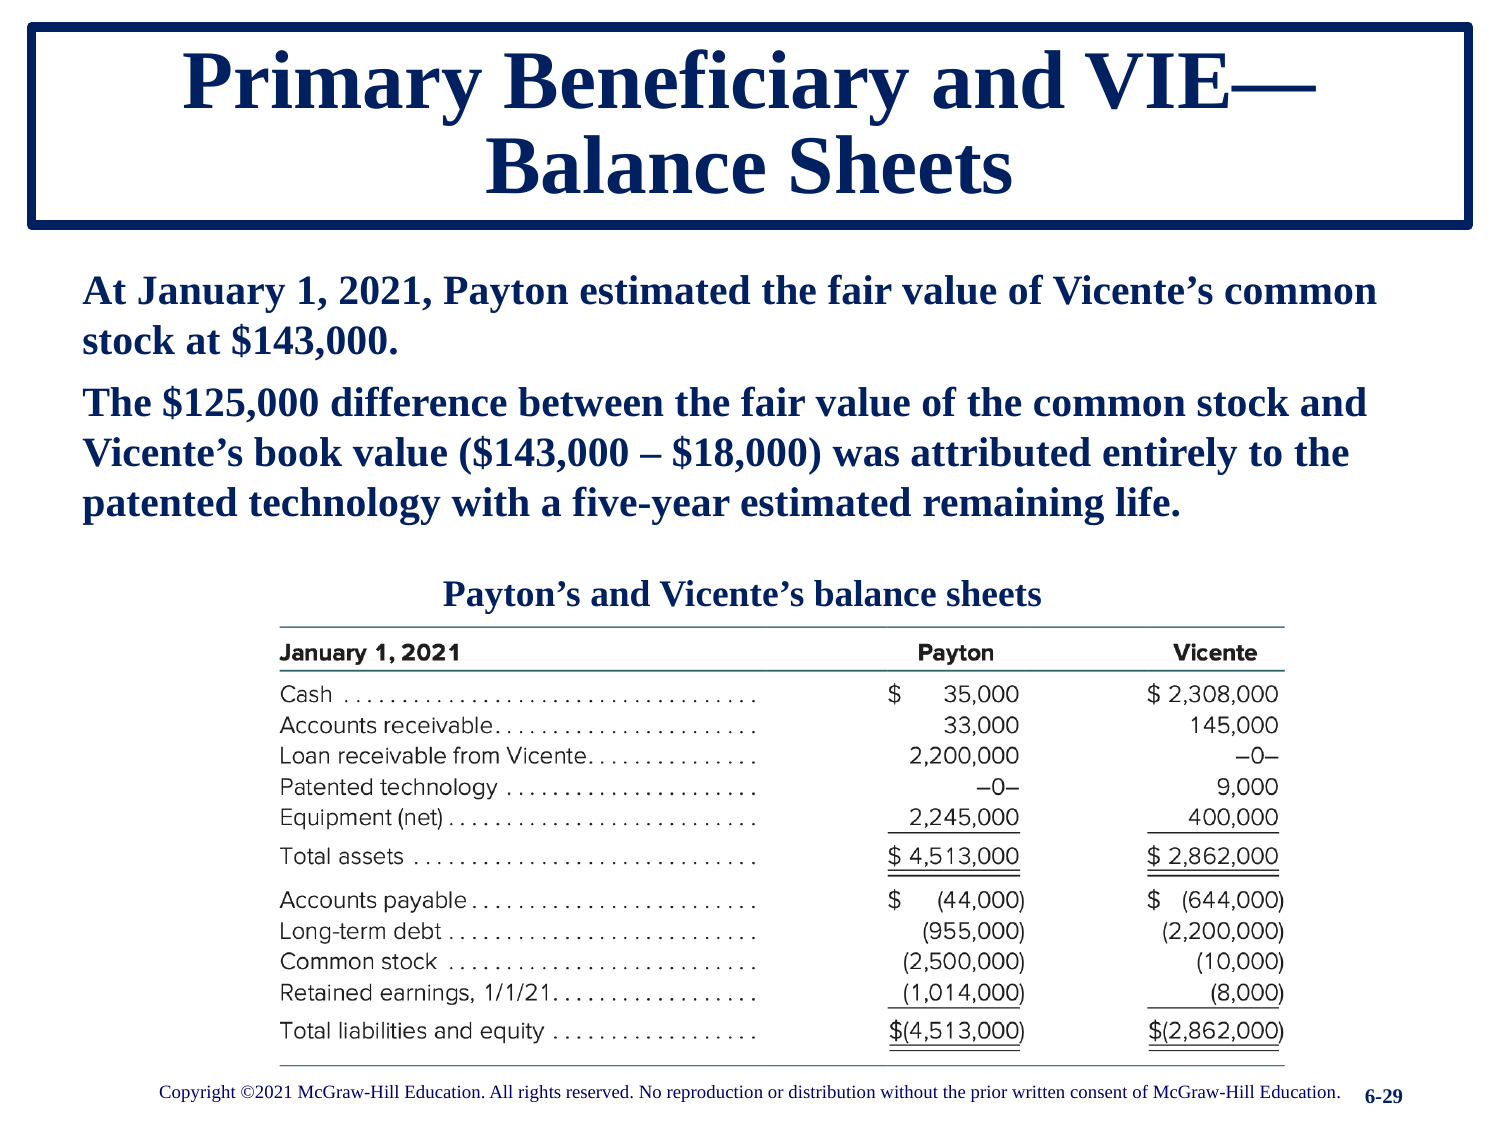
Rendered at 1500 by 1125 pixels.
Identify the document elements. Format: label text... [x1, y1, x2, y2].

text_box At January 1, 2021, Payton estimated the fair value of Vicente’s common stock at $143,000. The $125,000 difference between the fair value of the common stock and Vicente’s book value ($143,000 – $18,000) was attributed entirely to the patented technology with a five-year estimated remaining life. [67, 254, 1433, 533]
picture [274, 624, 1288, 1070]
text_box Payton’s and Vicente’s balance sheets [418, 561, 1082, 622]
slide_number 6-29 [1350, 1074, 1438, 1125]
title Primary Beneficiary and VIE—Balance Sheets [27, 22, 1473, 230]
text_box Copyright ©2021 McGraw-Hill Education. All rights reserved. No reproduction or distribution without the prior written consent of McGraw-Hill Education. [76, 1072, 1424, 1110]
